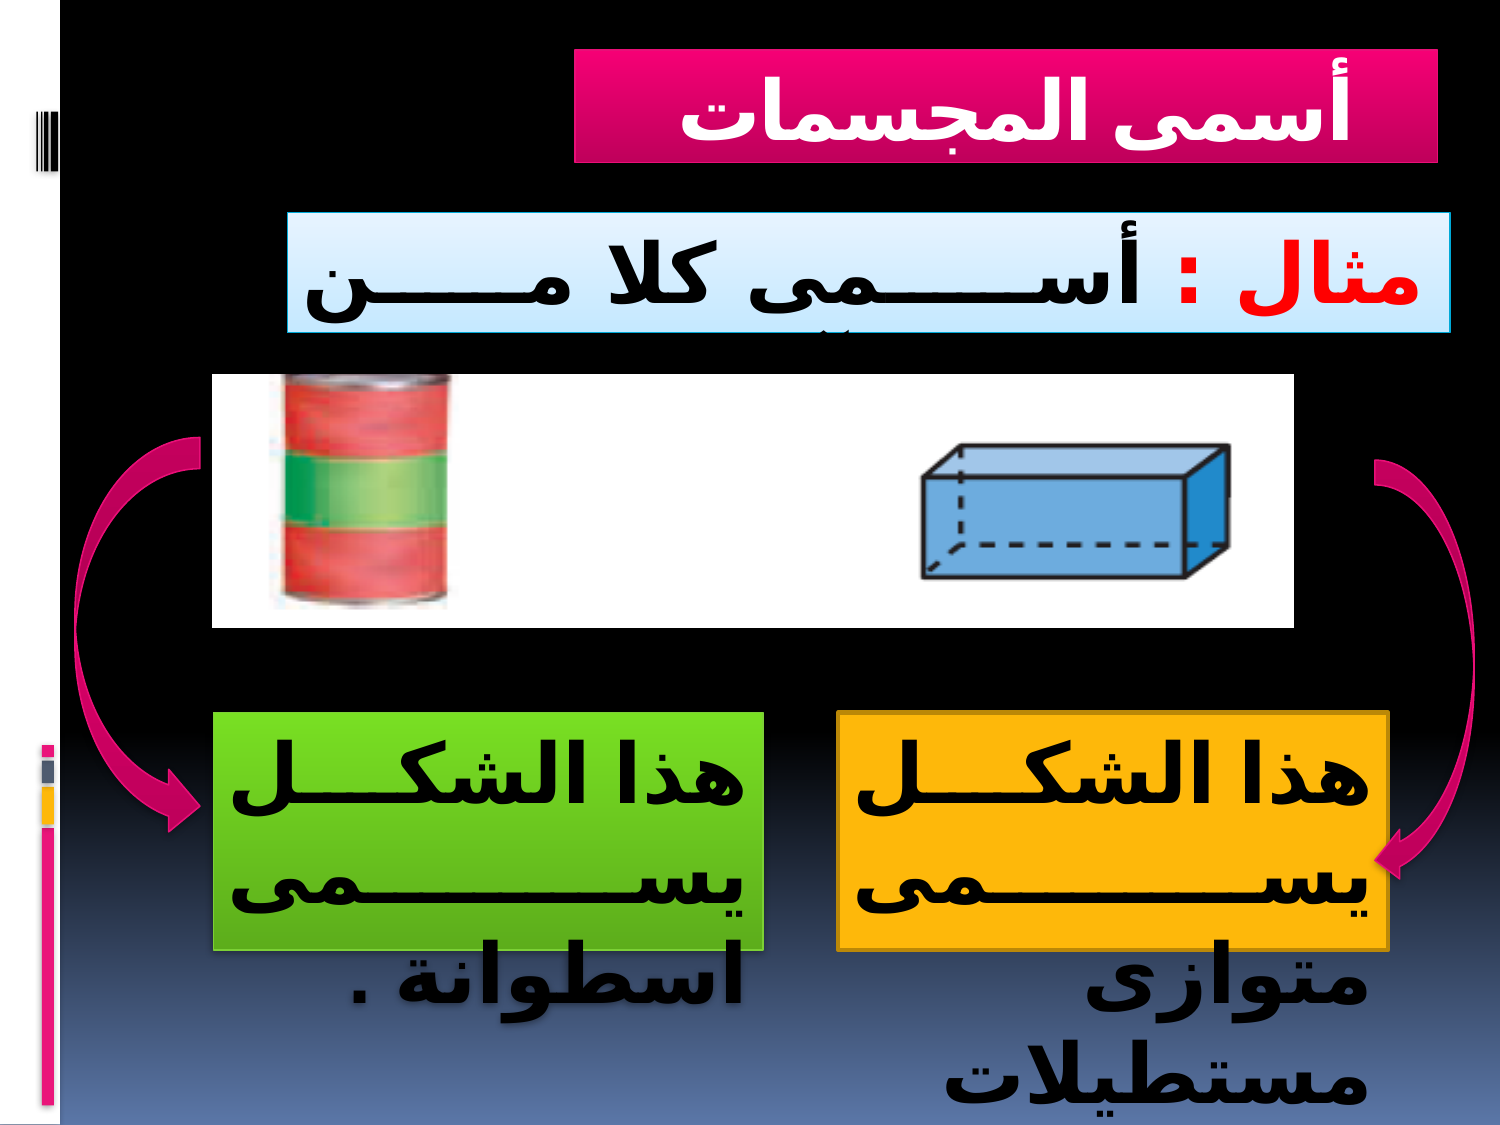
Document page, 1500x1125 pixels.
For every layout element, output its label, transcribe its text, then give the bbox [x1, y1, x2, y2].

list مثال : أسمى كلا من المجسمين الآتيين : [287, 212, 1451, 333]
title أسمى المجسمات [574, 49, 1438, 163]
text_box [74, 436, 201, 833]
text_box هذا الشكل يسمى متوازى مستطيلات [836, 710, 1390, 952]
text_box هذا الشكل يسمى اسطوانة . [213, 712, 764, 951]
picture [212, 374, 1294, 628]
text_box [1374, 459, 1475, 880]
